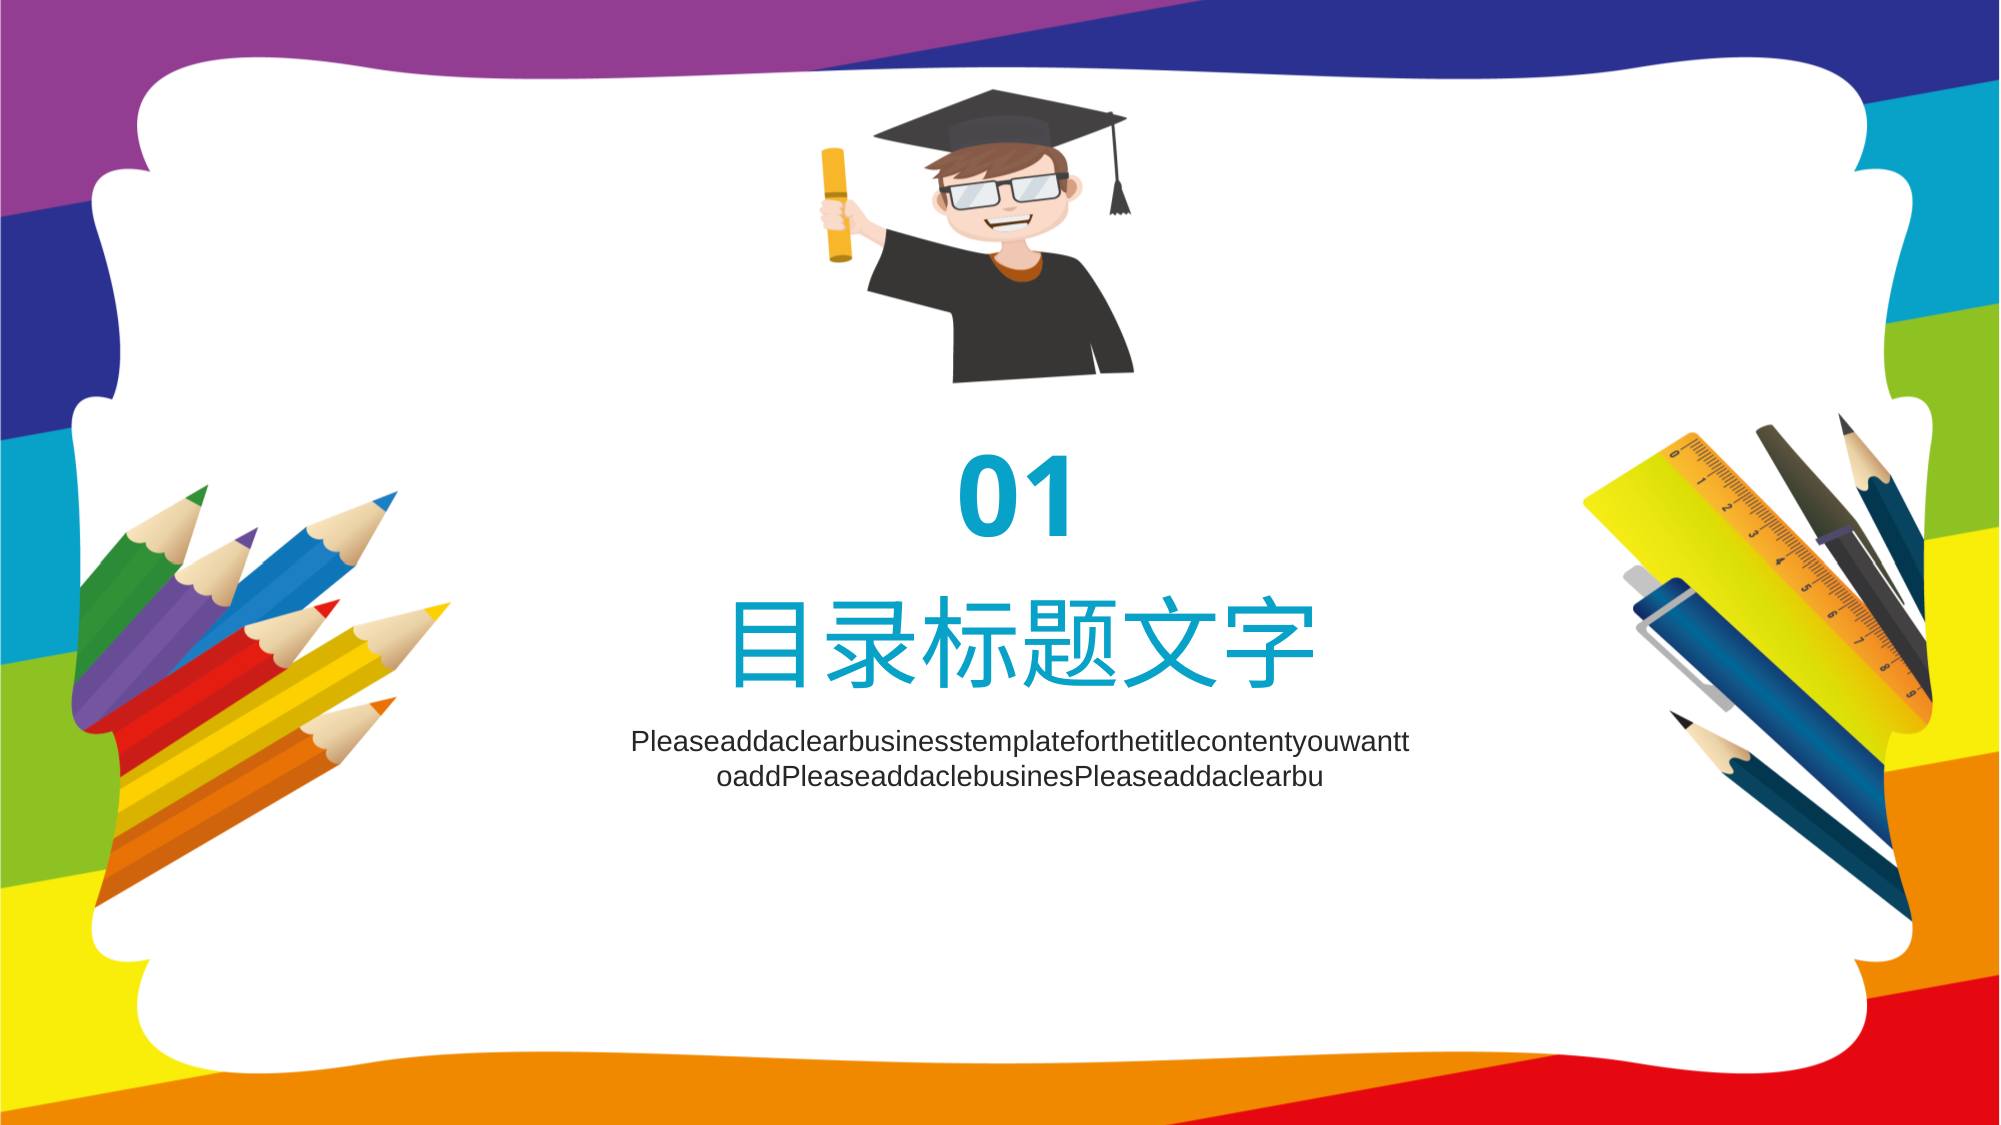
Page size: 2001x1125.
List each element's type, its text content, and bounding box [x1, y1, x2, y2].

picture [0, 0, 2000, 1125]
text_box 01 [941, 416, 1100, 567]
text_box 目录标题文字 [705, 573, 1336, 709]
text_box PleaseaddaclearbusinesstemplateforthetitlecontentyouwanttoaddPleaseaddaclebusinesPleaseaddaclearbu [608, 715, 1433, 800]
